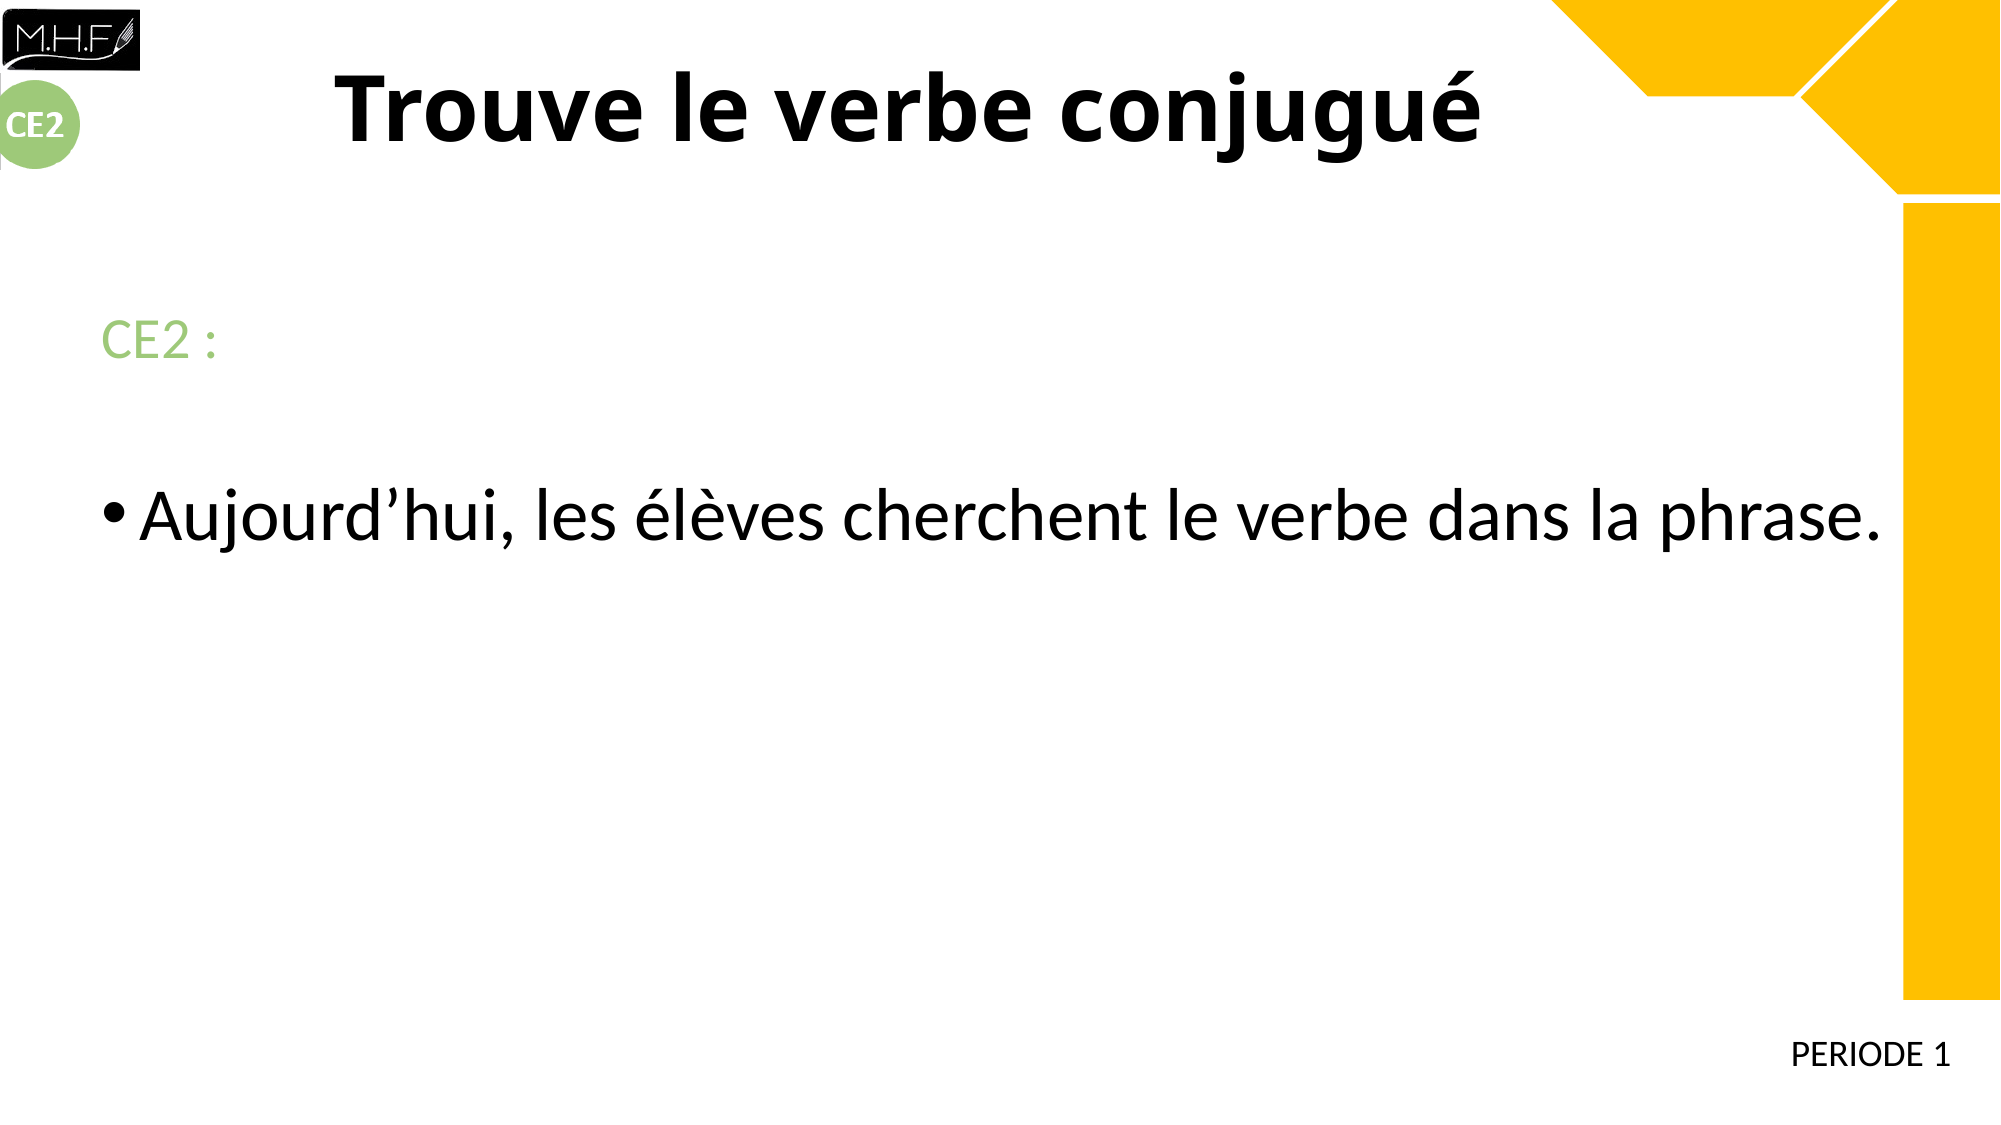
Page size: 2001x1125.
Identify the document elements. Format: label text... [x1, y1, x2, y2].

title Trouve le verbe conjugué [318, 3, 1865, 221]
text_box [1549, 0, 1892, 98]
text_box [1799, 0, 2000, 196]
list CE2 : Aujourd’hui, les élèves cherchent le verbe dans la phrase. [86, 300, 1904, 1015]
text_box [1902, 202, 2000, 1001]
text_box PERIODE 1 [1362, 1021, 1967, 1125]
picture [0, 7, 140, 170]
